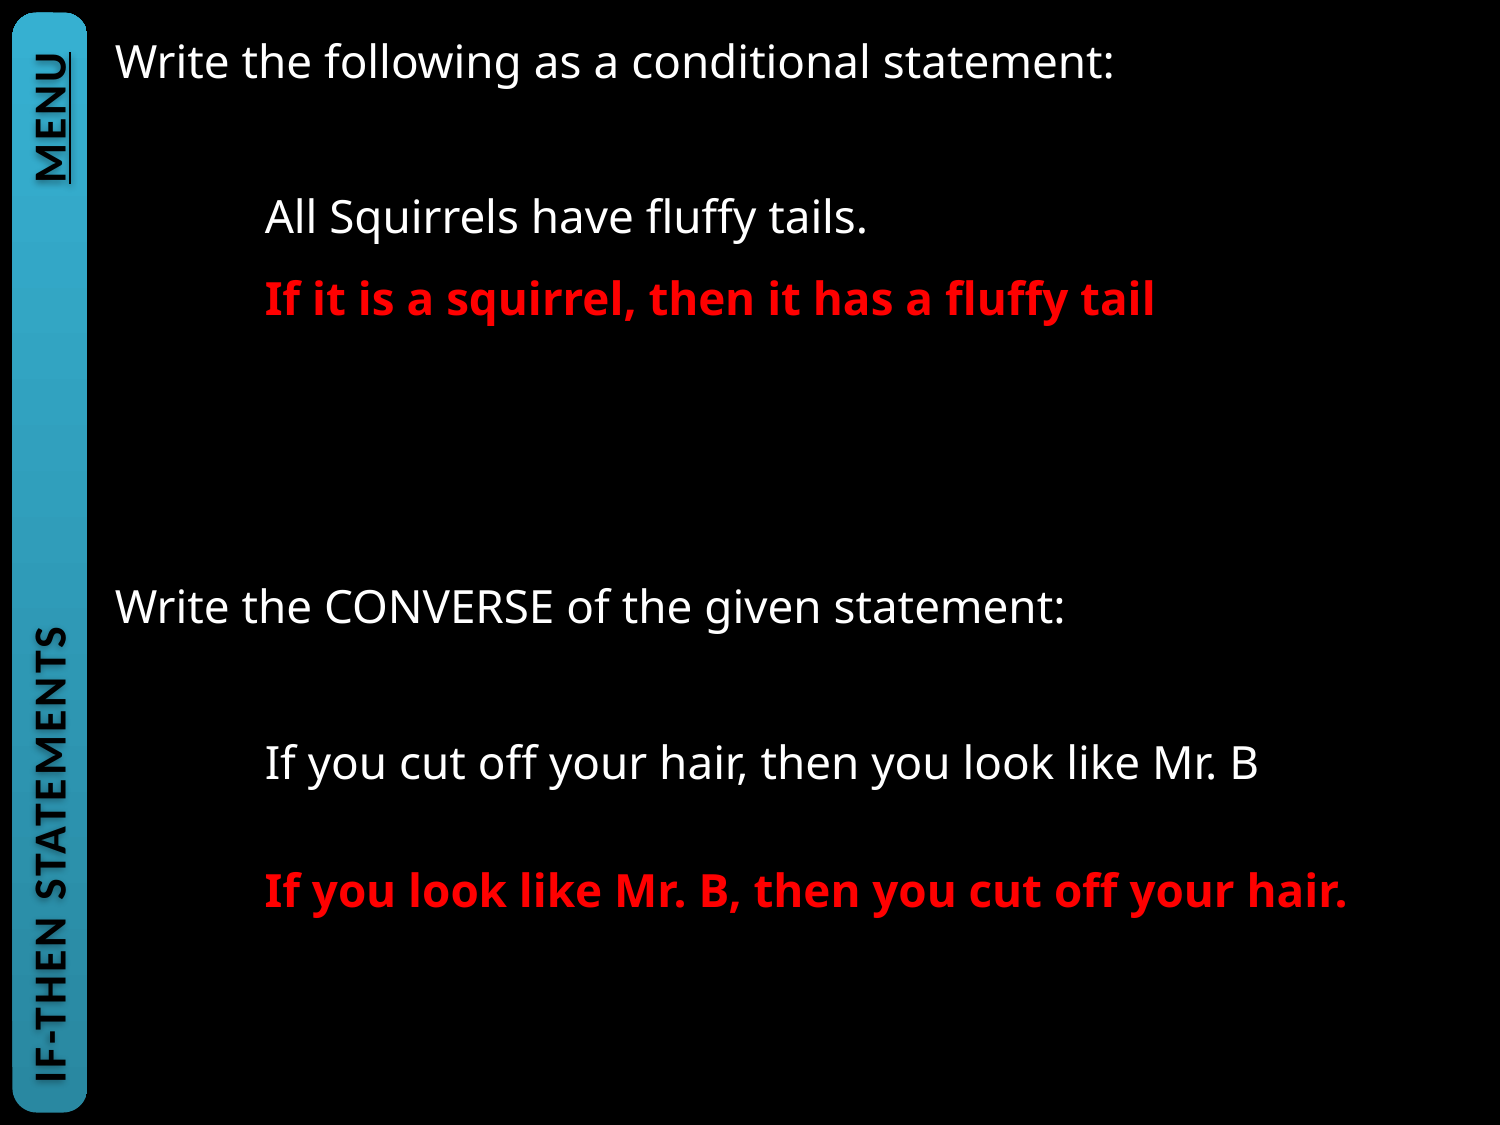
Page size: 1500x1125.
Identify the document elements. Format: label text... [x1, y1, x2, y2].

text_box Write the following as a conditional statement: All Squirrels have fluffy tails. Write the CONVERSE of the given statement: If you cut off your hair, then you look like Mr. B [99, 24, 1475, 874]
text_box [21, 1107, 79, 1113]
text_box If you look like Mr. B, then you cut off your hair. [249, 854, 1448, 924]
text_box If it is a squirrel, then it has a fluffy tail [249, 262, 1338, 333]
text_box [12, 12, 88, 1093]
text_box IF-THEN STATEMENTS MENU [12, 37, 83, 1099]
